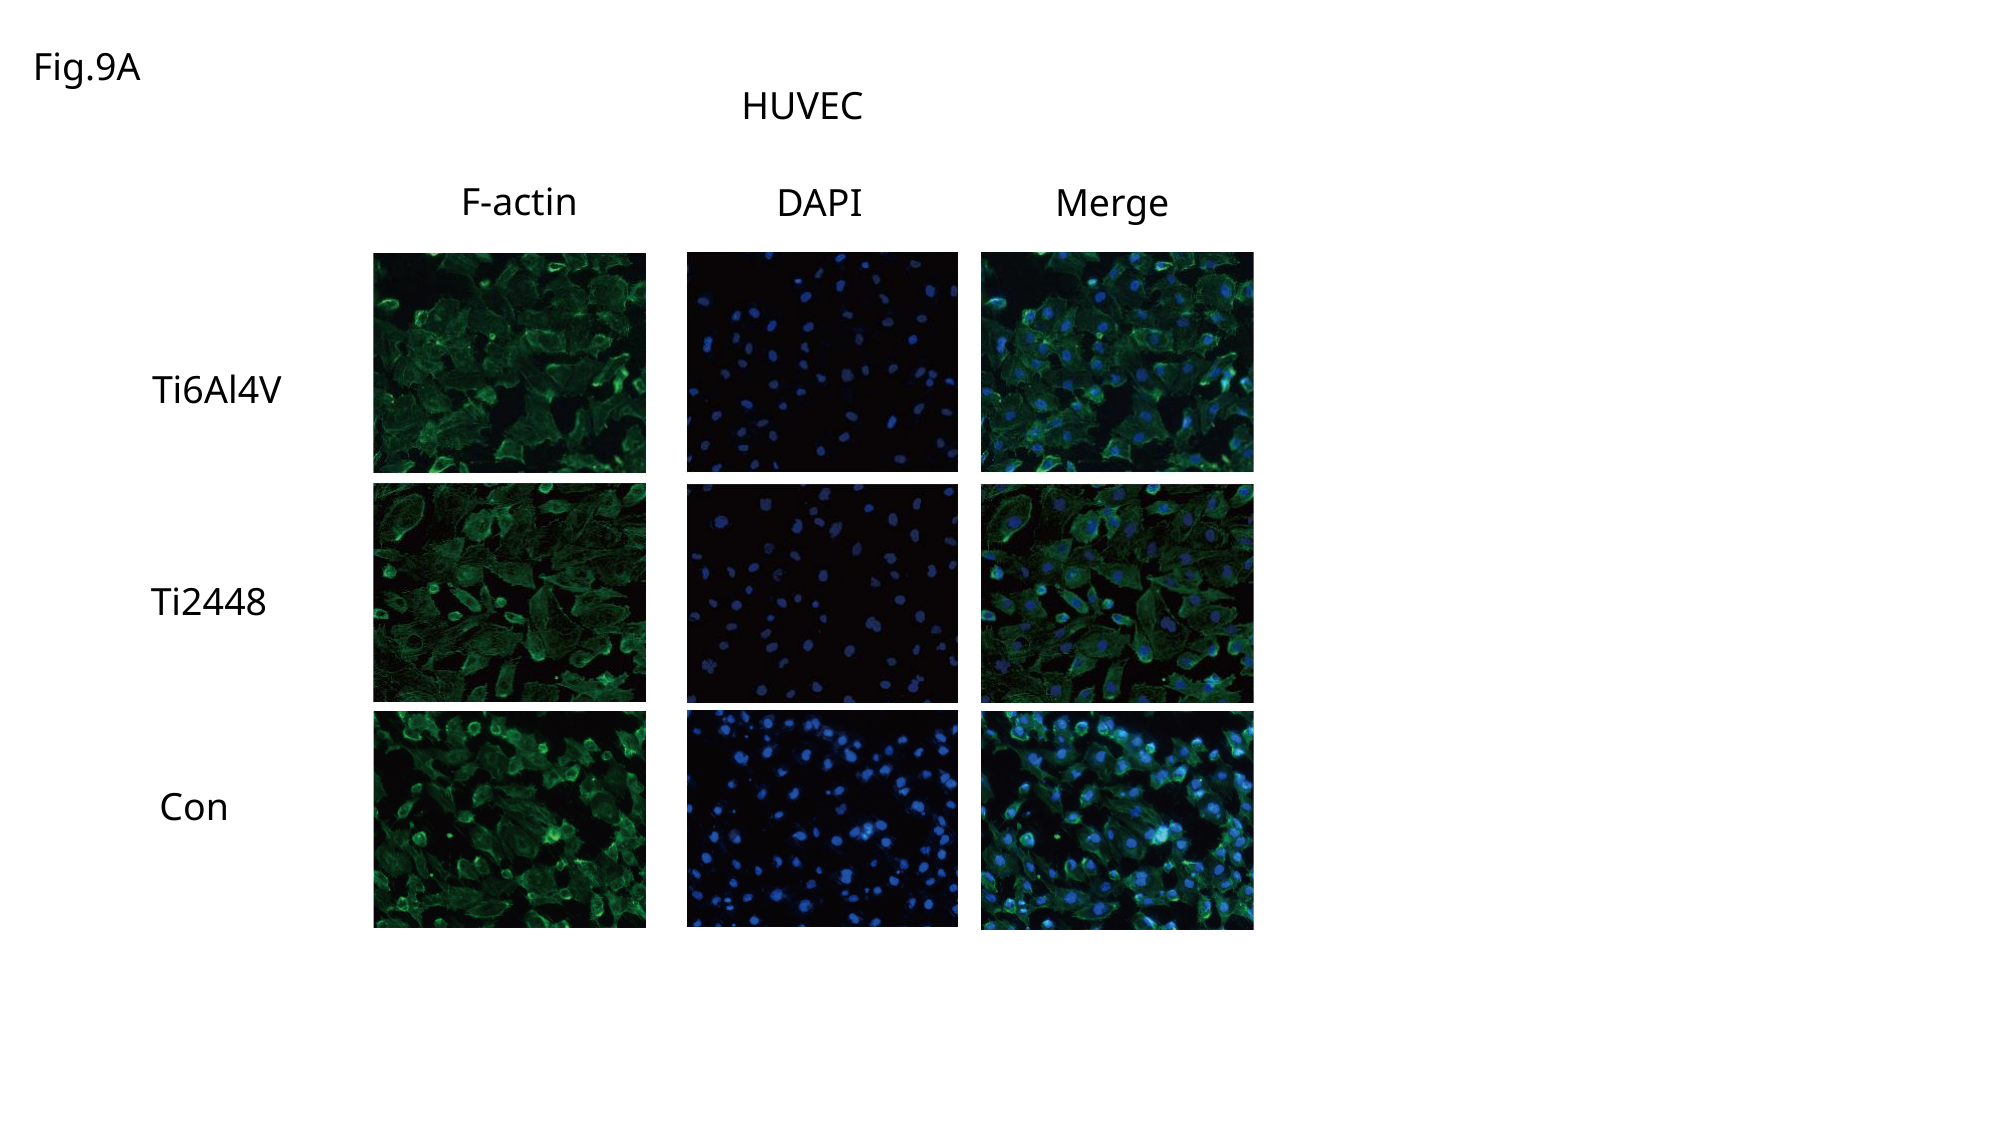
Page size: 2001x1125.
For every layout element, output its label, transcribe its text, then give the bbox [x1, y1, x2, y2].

picture [373, 482, 648, 703]
picture [685, 708, 960, 929]
text_box Merge [1040, 171, 1185, 232]
picture [980, 710, 1255, 931]
text_box HUVEC [726, 75, 879, 135]
text_box Con [144, 775, 244, 836]
text_box Ti6Al4V [137, 358, 297, 419]
picture [979, 252, 1254, 473]
picture [373, 709, 648, 930]
text_box Ti2448 [136, 570, 283, 631]
picture [685, 252, 960, 473]
picture [685, 483, 960, 704]
text_box Fig.9A [18, 35, 156, 96]
text_box DAPI [761, 171, 878, 232]
picture [979, 483, 1254, 704]
picture [373, 253, 648, 474]
text_box F-actin [446, 170, 593, 231]
